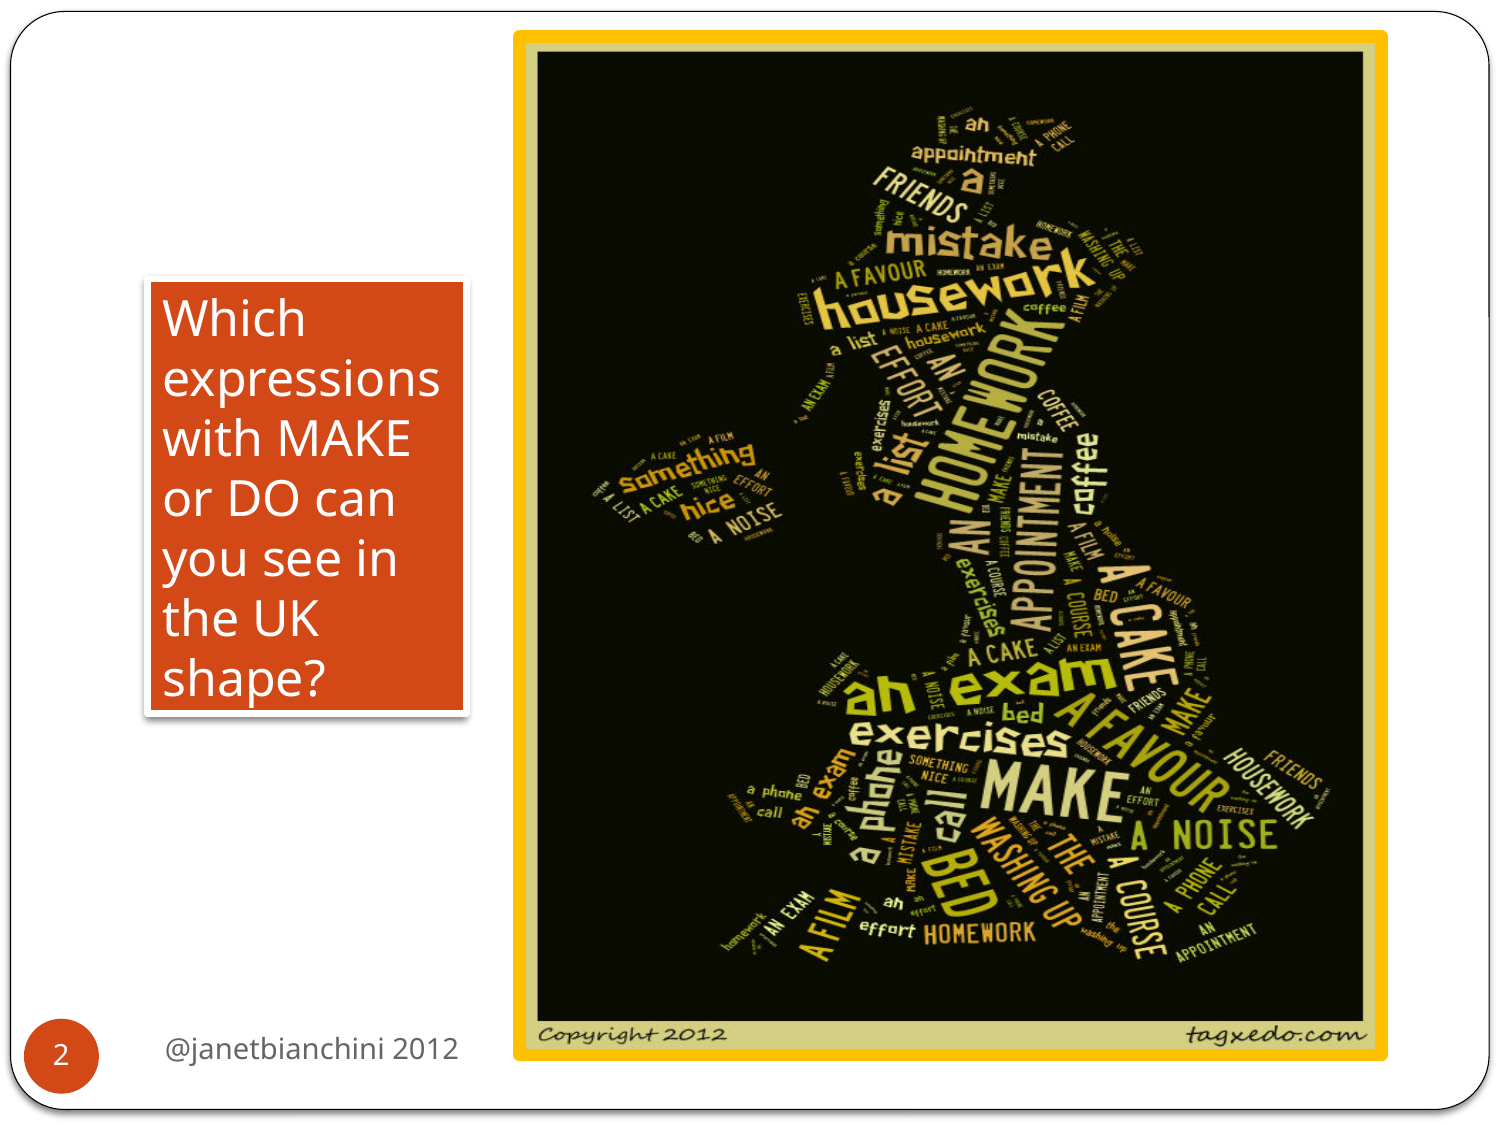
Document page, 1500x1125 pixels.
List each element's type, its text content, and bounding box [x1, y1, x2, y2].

slide_number 2 [23, 1018, 99, 1094]
footer @janetbianchini 2012 [150, 1012, 800, 1088]
picture [525, 42, 1376, 1049]
text_box Which expressions with MAKE or DO can you see in the UK shape? [144, 276, 470, 717]
